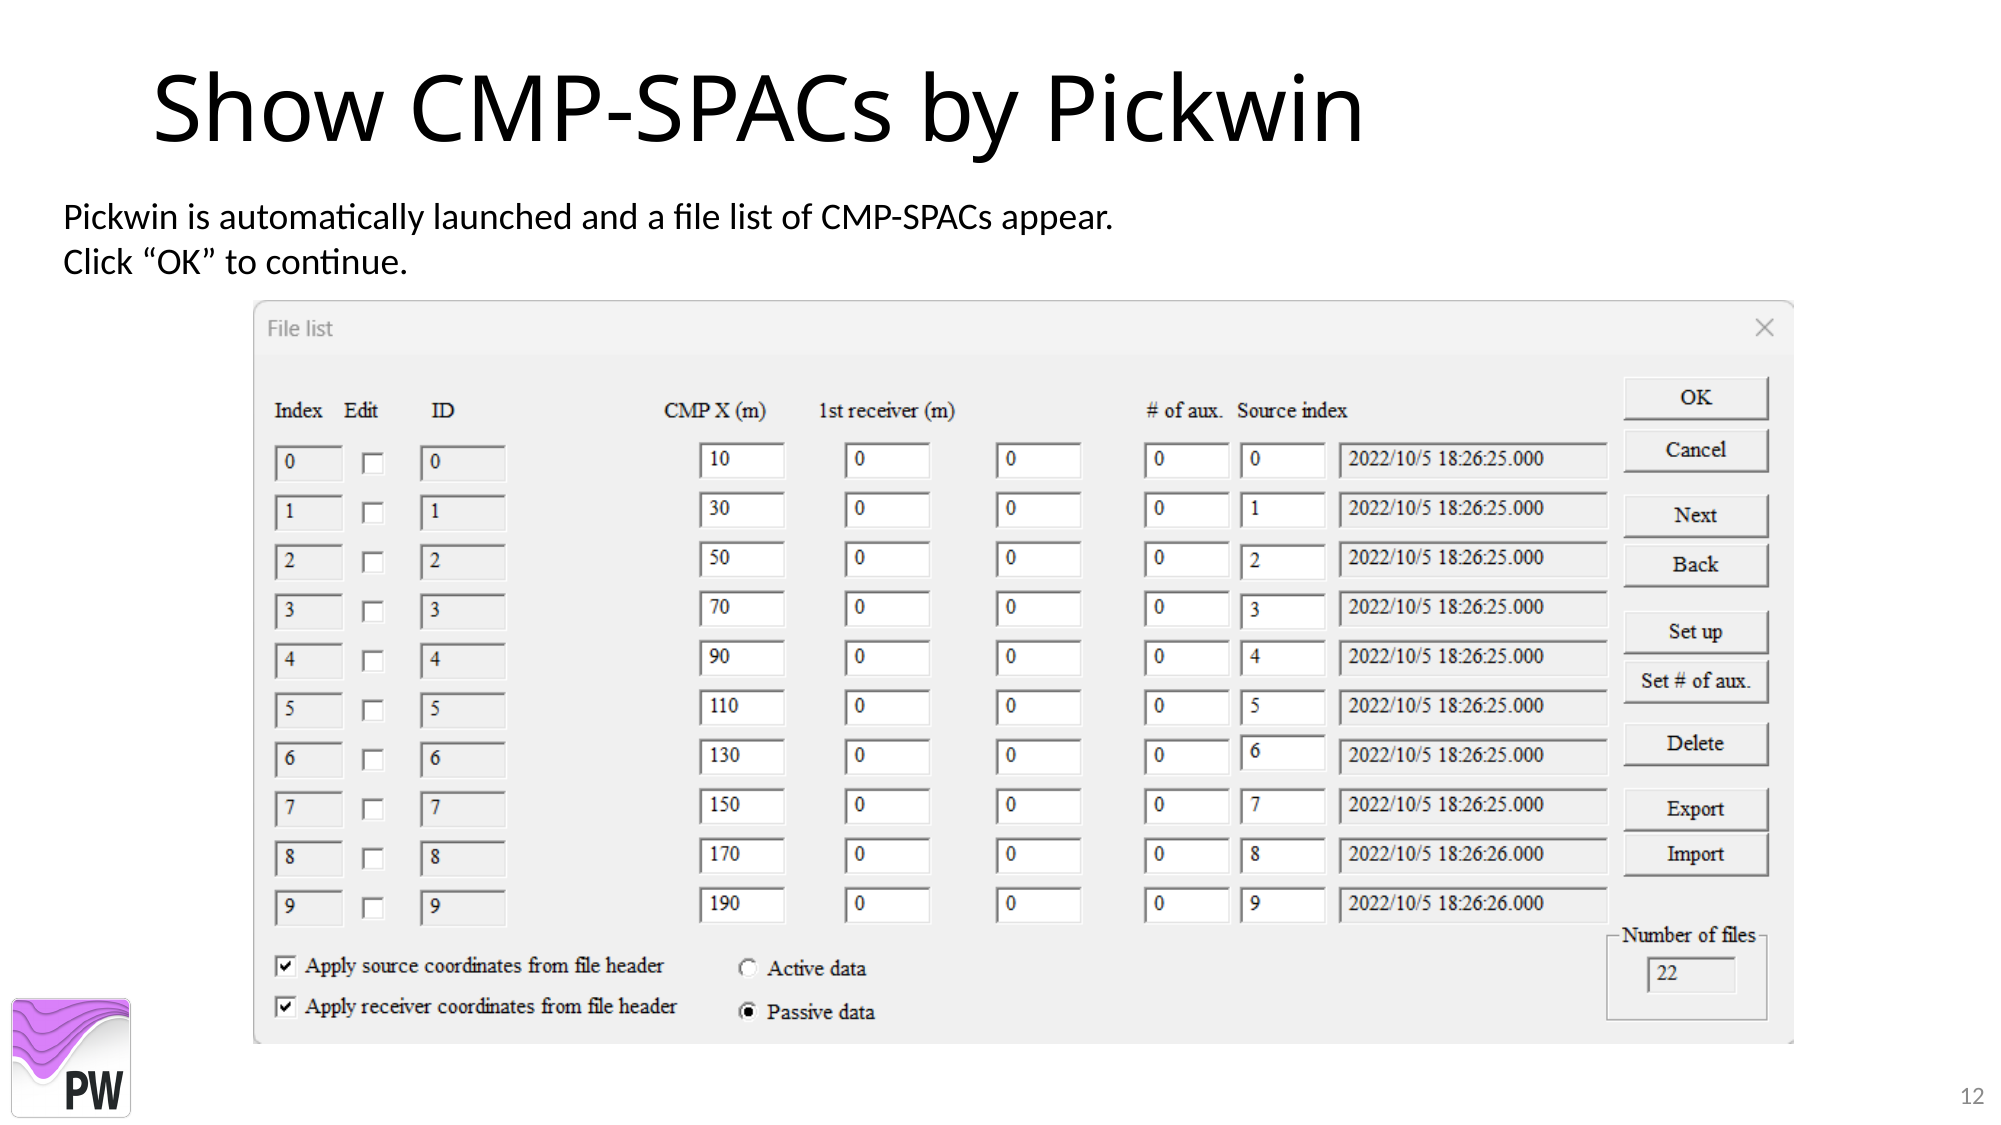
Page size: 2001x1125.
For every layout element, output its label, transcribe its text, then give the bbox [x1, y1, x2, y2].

text_box Pickwin is automatically launched and a file list of CMP-SPACs appear. Click “OK” to continue. [48, 184, 1535, 290]
title Show CMP-SPACs by Pickwin [137, 3, 1863, 221]
picture [9, 996, 132, 1119]
picture [253, 299, 1794, 1044]
slide_number 12 [1550, 1065, 2000, 1125]
